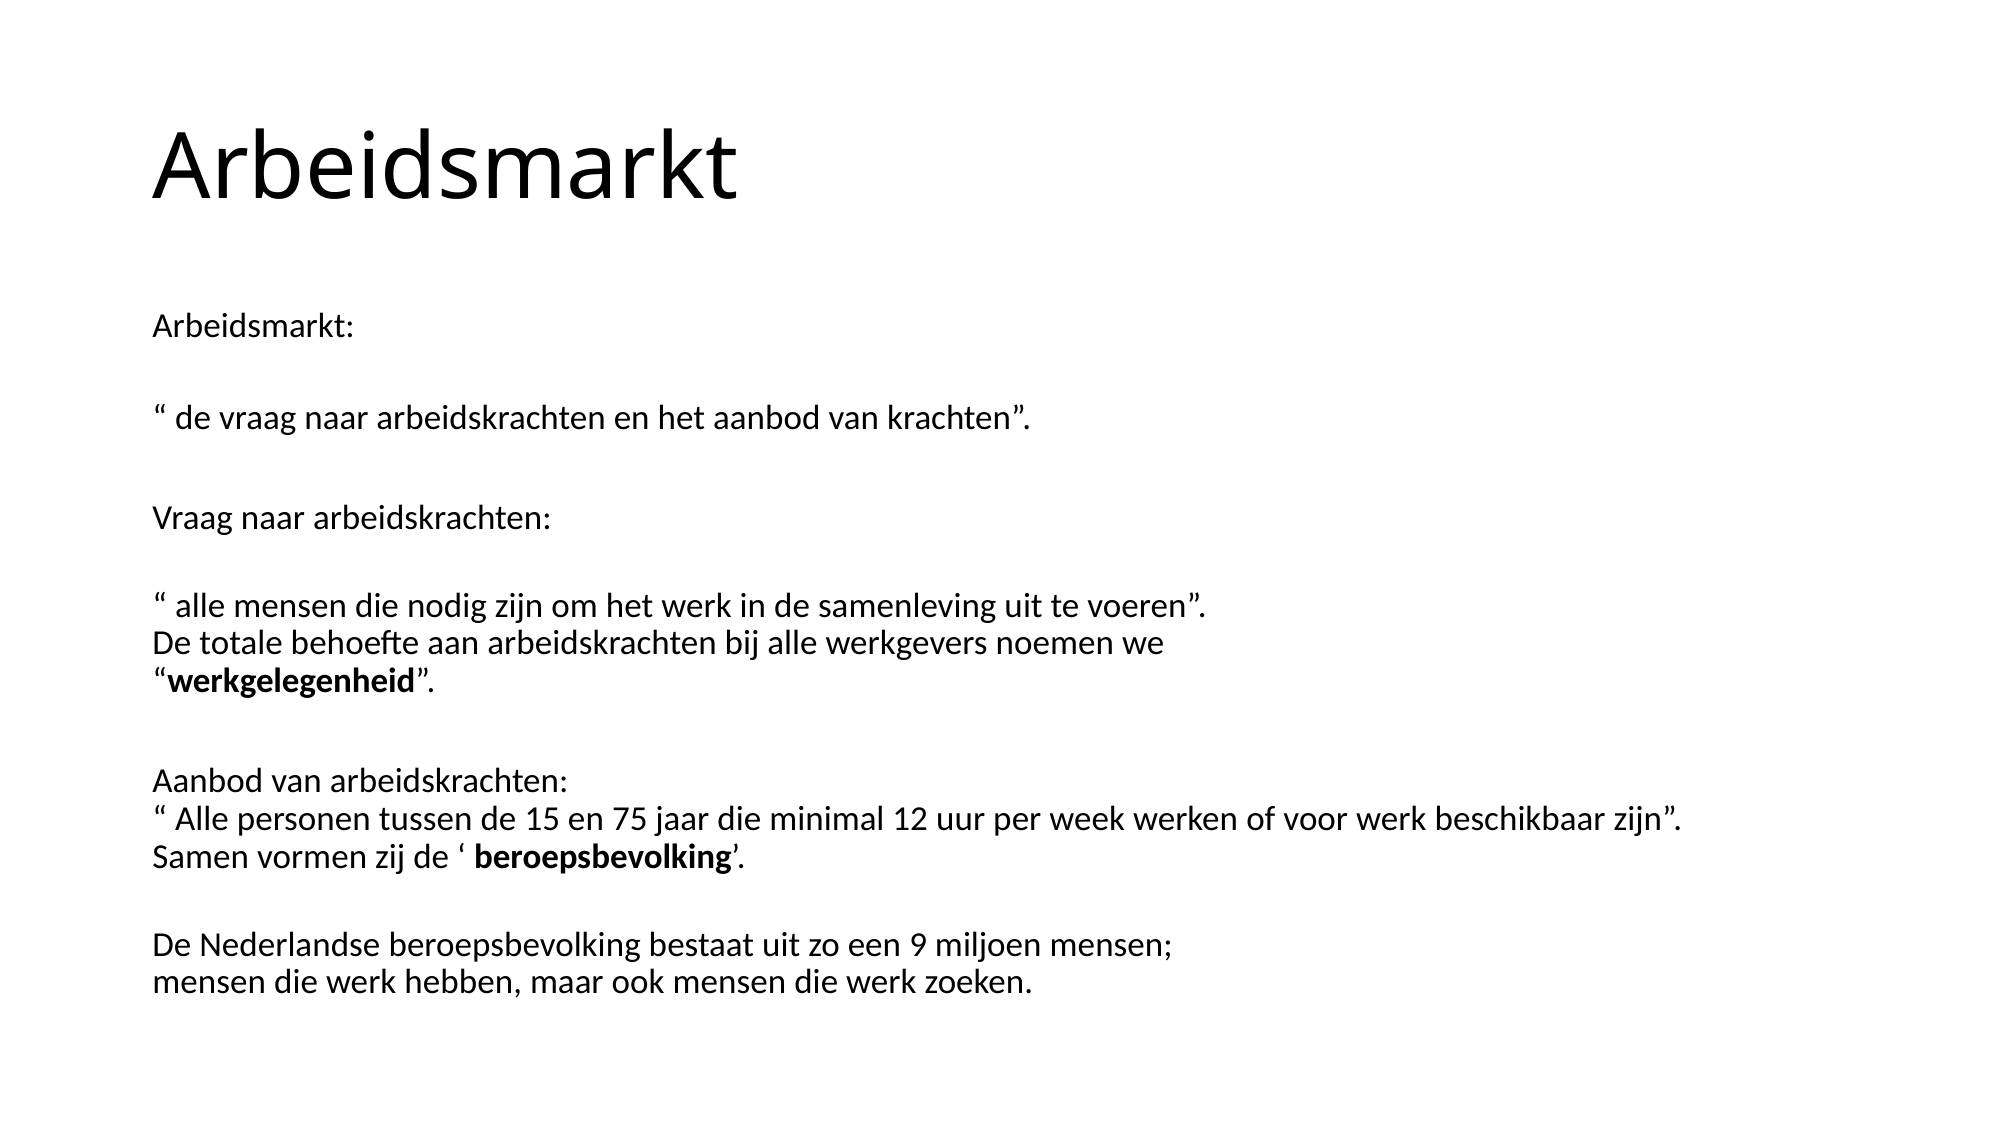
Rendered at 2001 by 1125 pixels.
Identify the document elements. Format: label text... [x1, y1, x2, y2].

list Arbeidsmarkt: “ de vraag naar arbeidskrachten en het aanbod van krachten”. Vraag naar arbeidskrachten: “ alle mensen die nodig zijn om het werk in de samenleving uit te voeren”. De totale behoefte aan arbeidskrachten bij alle werkgevers noemen we “werkgelegenheid”. Aanbod van arbeidskrachten: “ Alle personen tussen de 15 en 75 jaar die minimal 12 uur per week werken of voor werk beschikbaar zijn”. Samen vormen zij de ‘ beroepsbevolking’. De Nederlandse beroepsbevolking bestaat uit zo een 9 miljoen mensen; mensen die werk hebben, maar ook mensen die werk zoeken. [137, 299, 1984, 1014]
title Arbeidsmarkt [137, 59, 1863, 278]
